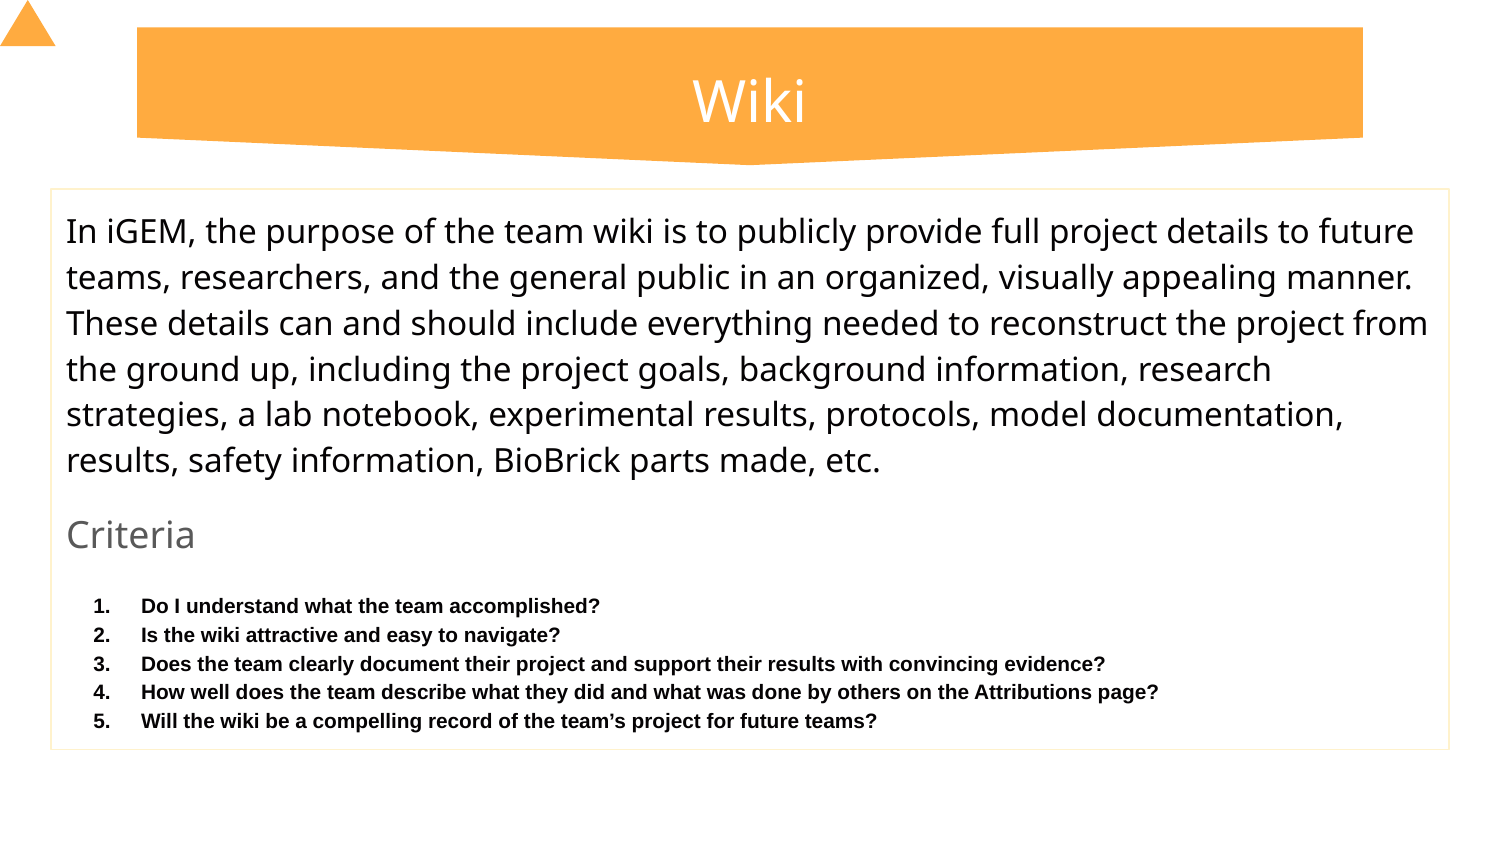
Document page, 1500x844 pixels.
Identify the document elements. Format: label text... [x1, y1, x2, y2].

list In iGEM, the purpose of the team wiki is to publicly provide full project details to future teams, researchers, and the general public in an organized, visually appealing manner. These details can and should include everything needed to reconstruct the project from the ground up, including the project goals, background information, research strategies, a lab notebook, experimental results, protocols, model documentation, results, safety information, BioBrick parts made, etc. Criteria Do I understand what the team accomplished? Is the wiki attractive and easy to navigate? Does the team clearly document their project and support their results with convincing evidence? How well does the team describe what they did and what was done by others on the Attributions page? Will the wiki be a compelling record of the team’s project for future teams? [51, 189, 1449, 750]
text_box [0, 0, 56, 47]
text_box [279, 144, 1221, 166]
text_box [137, 27, 1363, 49]
title Wiki [51, 49, 1449, 144]
